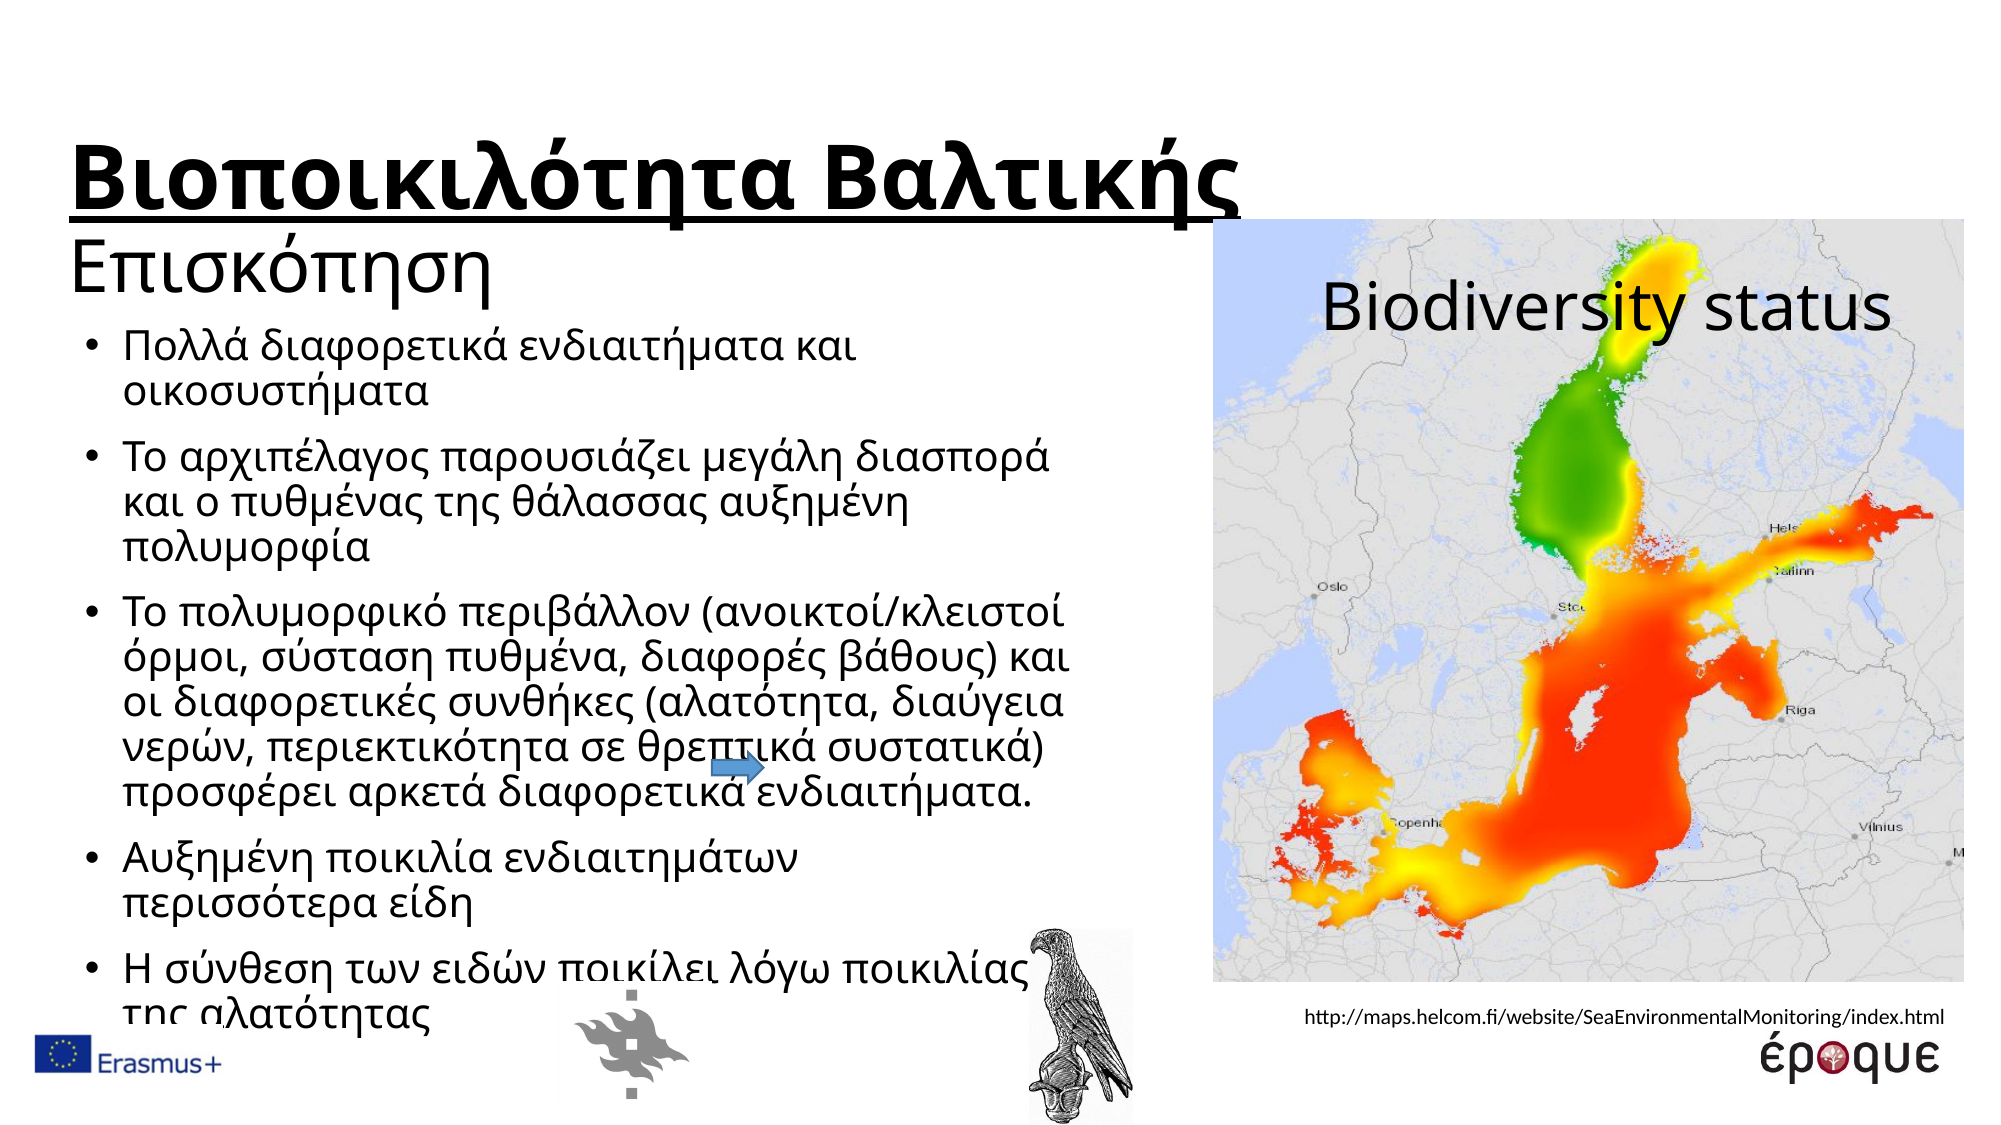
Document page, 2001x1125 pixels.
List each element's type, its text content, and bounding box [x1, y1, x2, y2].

picture [556, 981, 712, 1107]
picture [1029, 928, 1133, 1124]
text_box http://maps.helcom.fi/website/SeaEnvironmentalMonitoring/index.html [1289, 995, 1961, 1037]
picture [1213, 219, 1964, 982]
list Πολλά διαφορετικά ενδιαιτήματα και οικοσυστήματα Το αρχιπέλαγος παρουσιάζει μεγάλη διασπορά και ο πυθμένας της θάλασσας αυξημένη πολυμορφία Το πολυμορφικό περιβάλλον (ανοικτοί/κλειστοί όρμοι, σύσταση πυθμένα, διαφορές βάθους) και οι διαφορετικές συνθήκες (αλατότητα, διαύγεια νερών, περιεκτικότητα σε θρεπτικά συστατικά) προσφέρει αρκετά διαφορετικά ενδιαιτήματα. Αυξημένη ποικιλία ενδιαιτημάτων περισσότερα είδη Η σύνθεση των ειδών ποικίλει λόγω ποικιλίας της αλατότητας [69, 316, 1118, 1017]
title Bιοποικιλότητα Βαλτικής Επισκόπηση [53, 62, 1522, 317]
picture [33, 1024, 223, 1084]
picture [1761, 1031, 1939, 1084]
text_box [710, 749, 765, 786]
